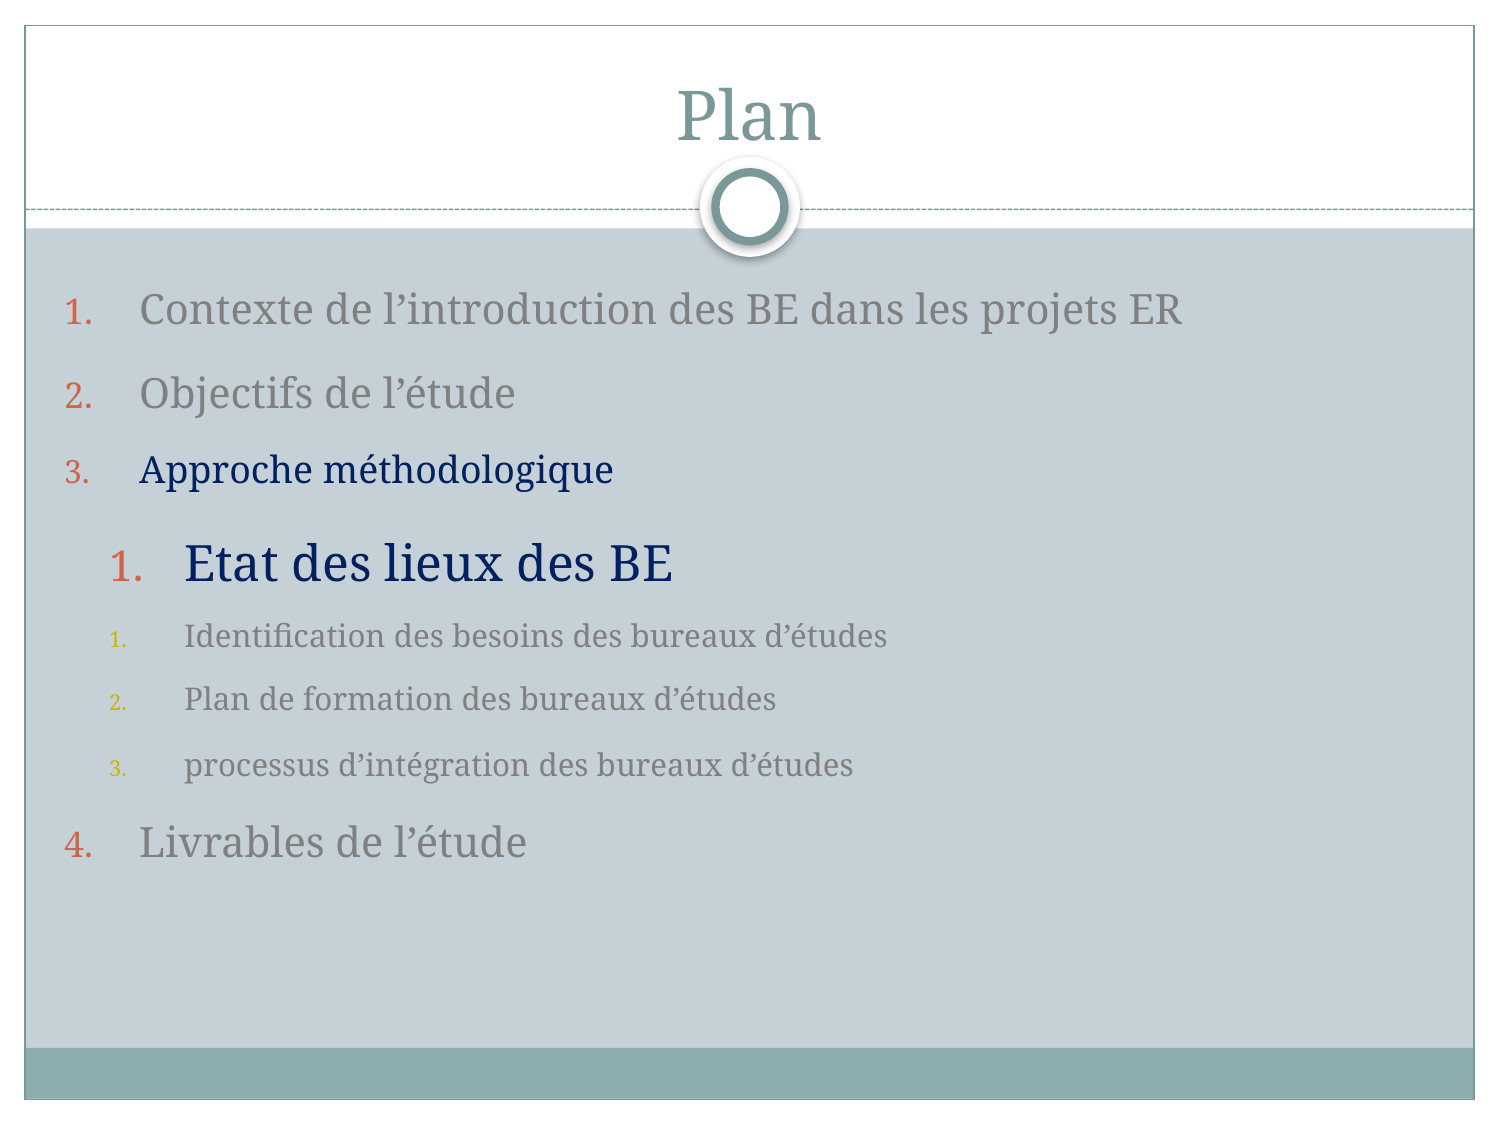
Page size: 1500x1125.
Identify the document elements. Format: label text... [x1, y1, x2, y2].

list Contexte de l’introduction des BE dans les projets ER Objectifs de l’étude Approche méthodologique Etat des lieux des BE Identification des besoins des bureaux d’études Plan de formation des bureaux d’études processus d’intégration des bureaux d’études Livrables de l’étude [49, 250, 1445, 1001]
title Plan [49, 37, 1450, 162]
